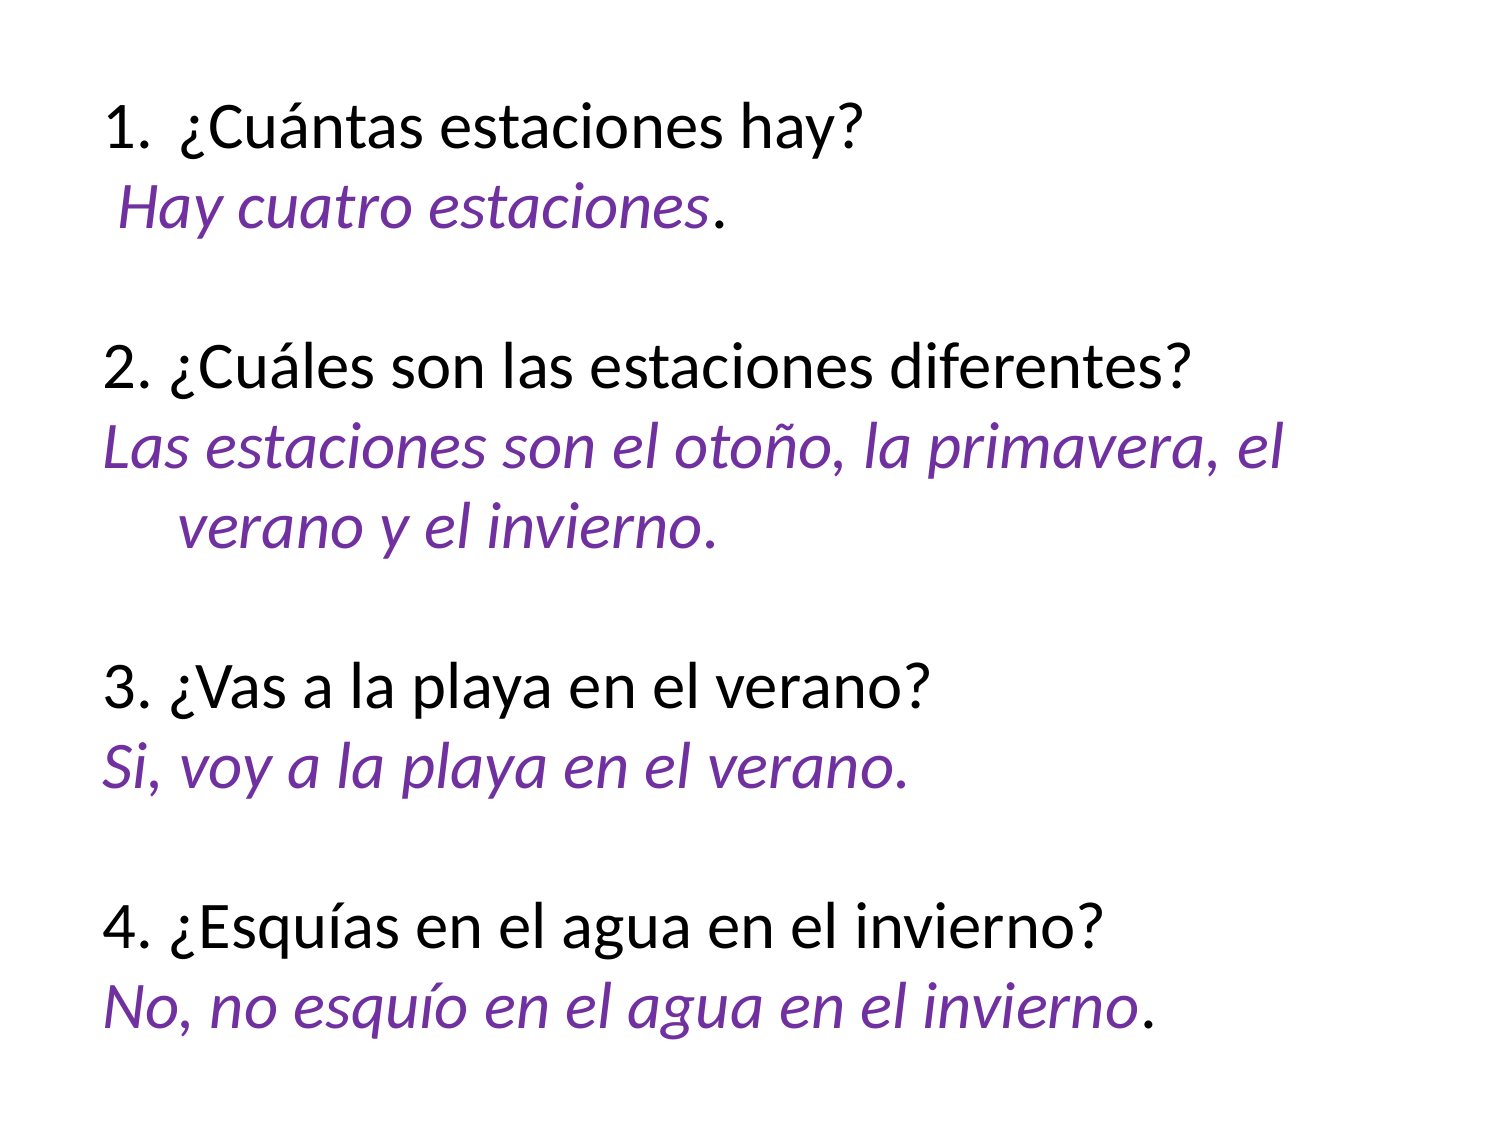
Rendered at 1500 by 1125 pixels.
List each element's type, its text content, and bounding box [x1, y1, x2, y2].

text_box ¿Cuántas estaciones hay? Hay cuatro estaciones. 2. ¿Cuáles son las estaciones diferentes? Las estaciones son el otoño, la primavera, el verano y el invierno. 3. ¿Vas a la playa en el verano? Si, voy a la playa en el verano. 4. ¿Esquías en el agua en el invierno? No, no esquío en el agua en el invierno. [87, 74, 1438, 1050]
